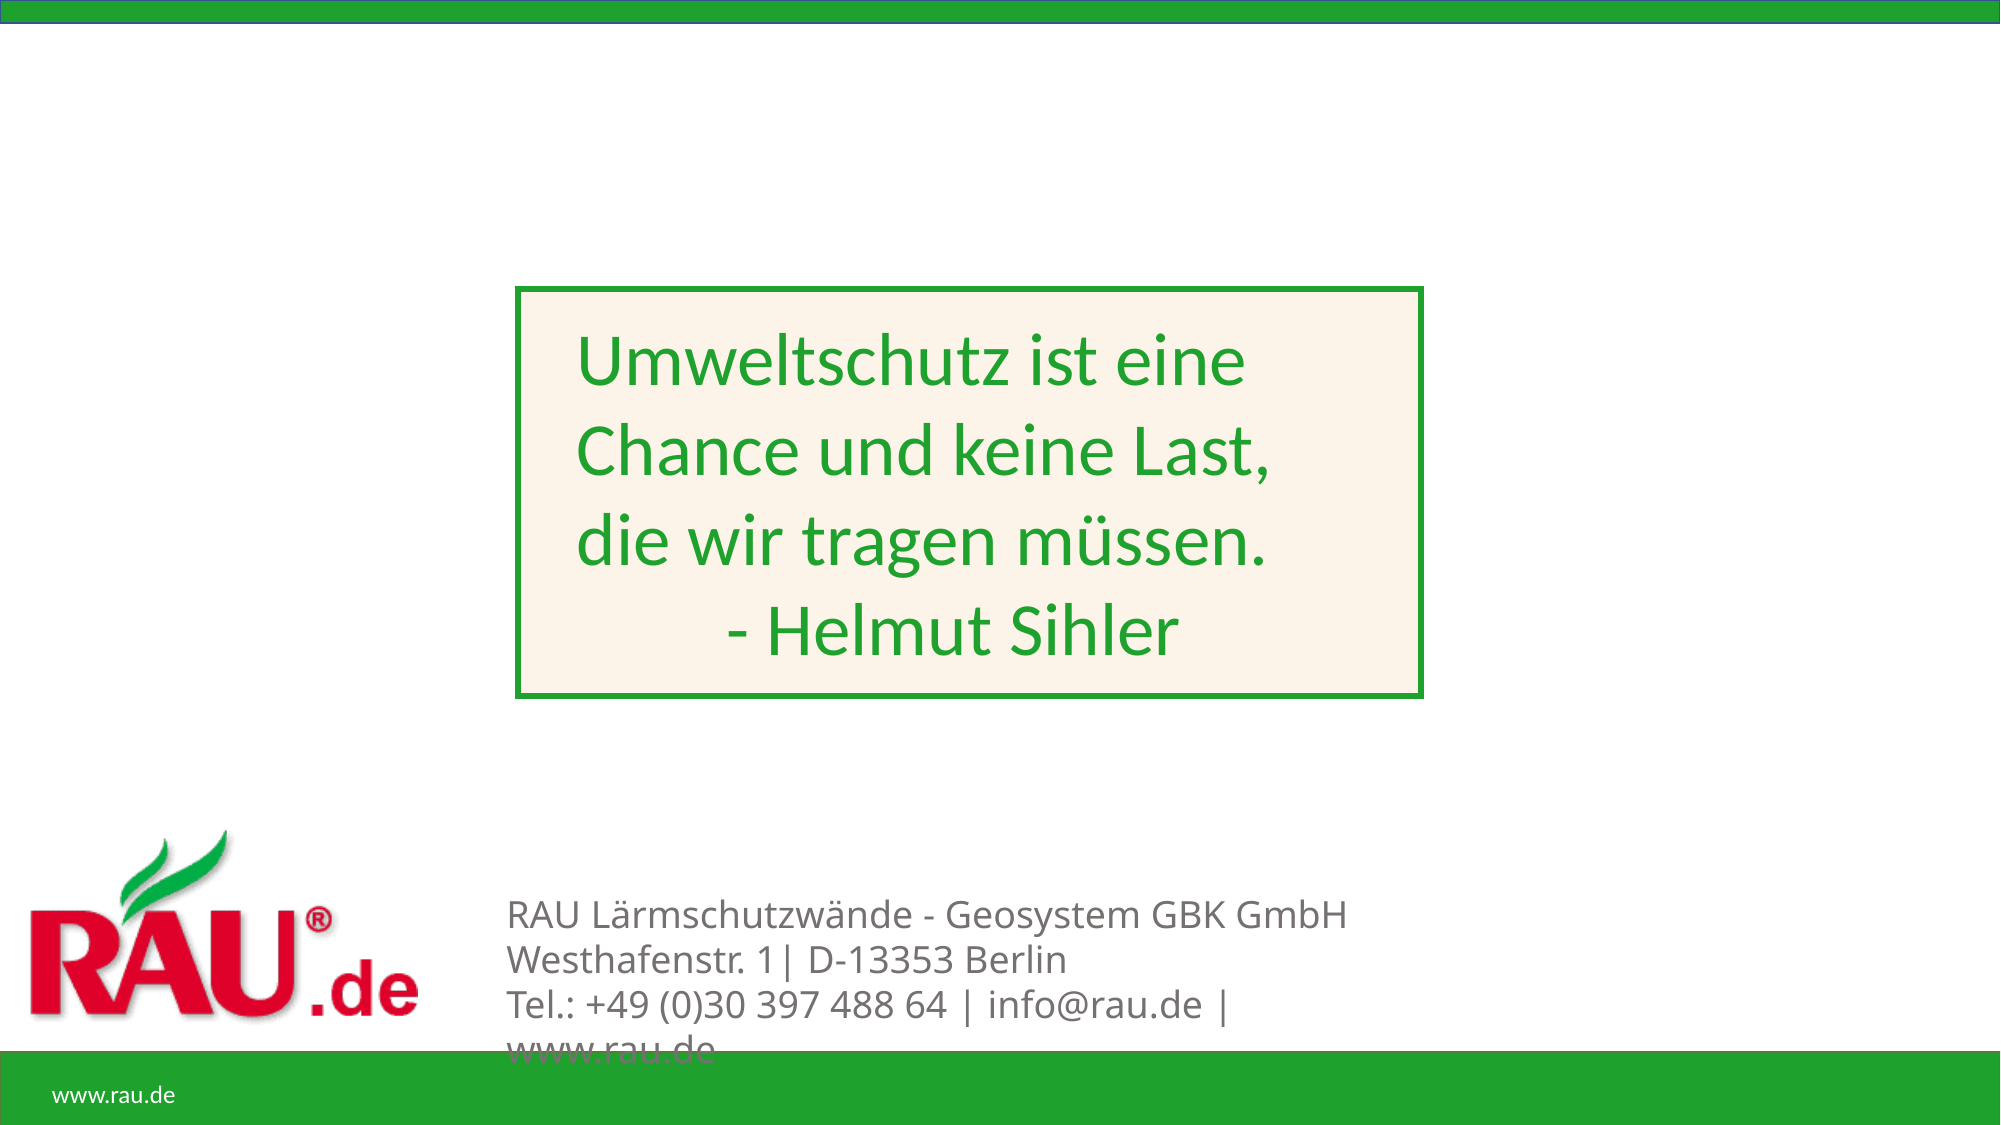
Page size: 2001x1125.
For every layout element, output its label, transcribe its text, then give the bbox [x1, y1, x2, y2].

text_box [0, 0, 2000, 24]
text_box RAU Lärmschutzwände - Geosystem GBK GmbH Westhafenstr. 1| D-13353 Berlin Tel.: +49 (0)30 397 488 64 | info@rau.de | www.rau.de [491, 883, 1395, 1124]
text_box [517, 288, 1422, 697]
picture [28, 828, 418, 1027]
text_box Umweltschutz ist eine Chance und keine Last, die wir tragen müssen. - Helmut Sihler [561, 303, 1439, 678]
